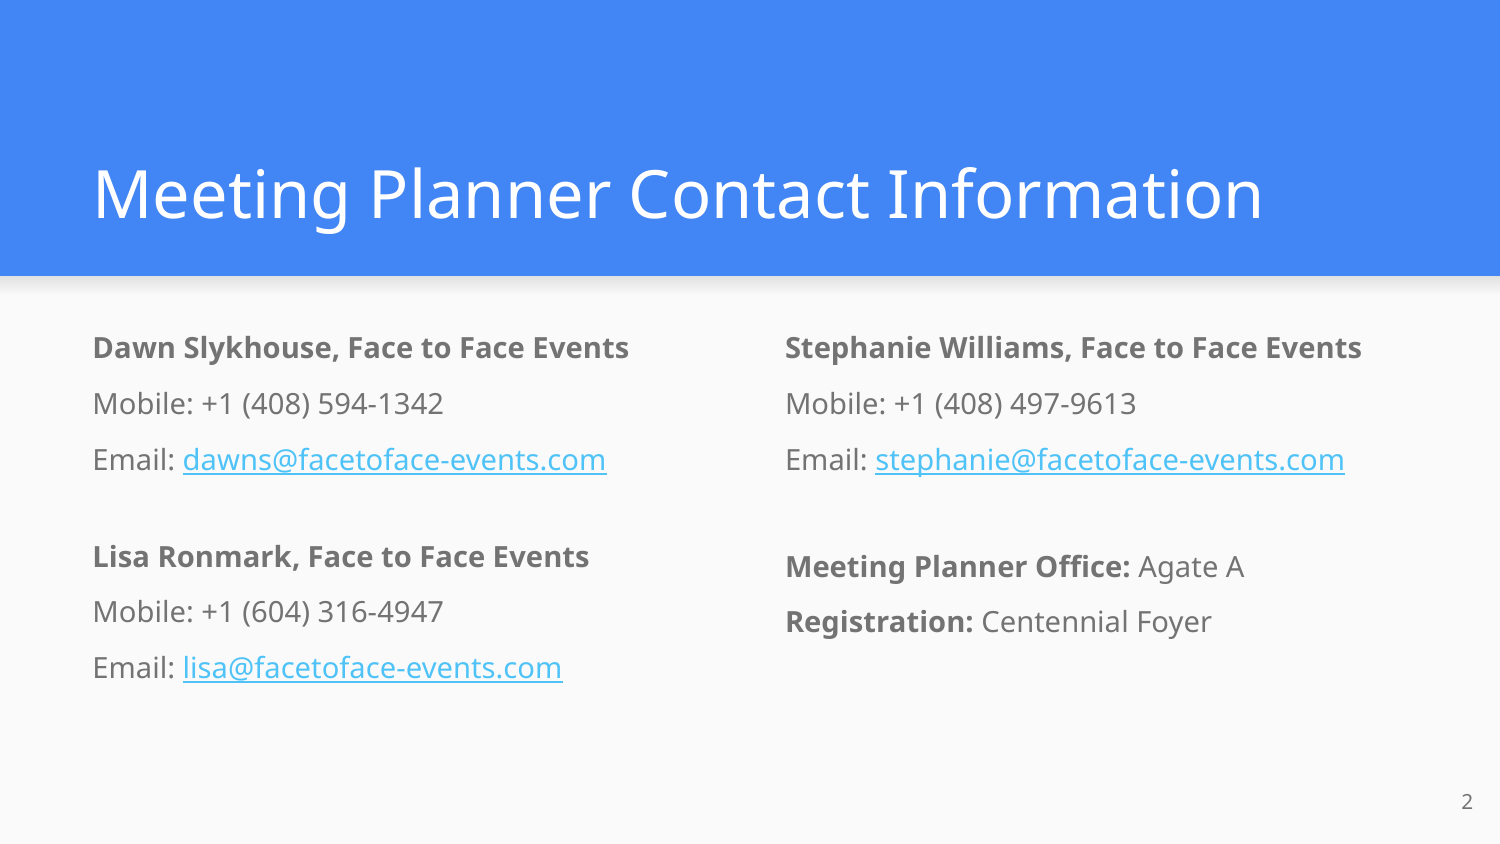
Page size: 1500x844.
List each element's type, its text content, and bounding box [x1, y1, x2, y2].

list Stephanie Williams, Face to Face Events Mobile: +1 (408) 497-9613 Email: stephanie@facetoface-events.com Meeting Planner Office: Agate A Registration: Centennial Foyer [770, 314, 1427, 760]
list Dawn Slykhouse, Face to Face Events Mobile: +1 (408) 594-1342 Email: dawns@facetoface-events.com Lisa Ronmark, Face to Face Events Mobile: +1 (604) 316-4947 Email: lisa@facetoface-events.com [77, 314, 734, 803]
title Meeting Planner Contact Information [77, 121, 1427, 248]
slide_number 2 [1398, 770, 1489, 835]
